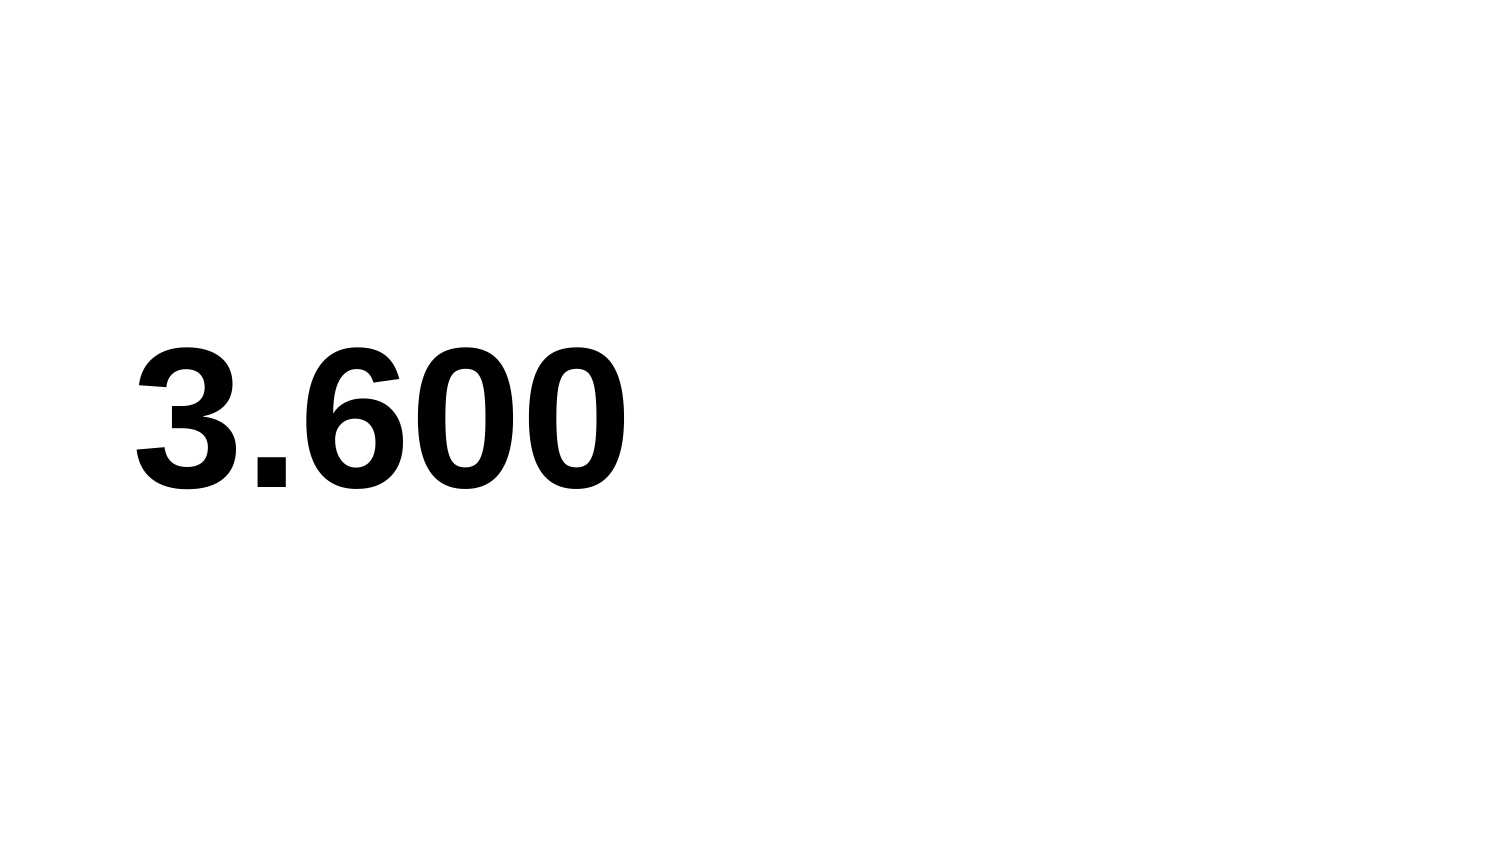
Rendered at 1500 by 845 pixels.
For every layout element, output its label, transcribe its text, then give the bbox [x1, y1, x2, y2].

text_box 3.600 [132, 295, 969, 520]
